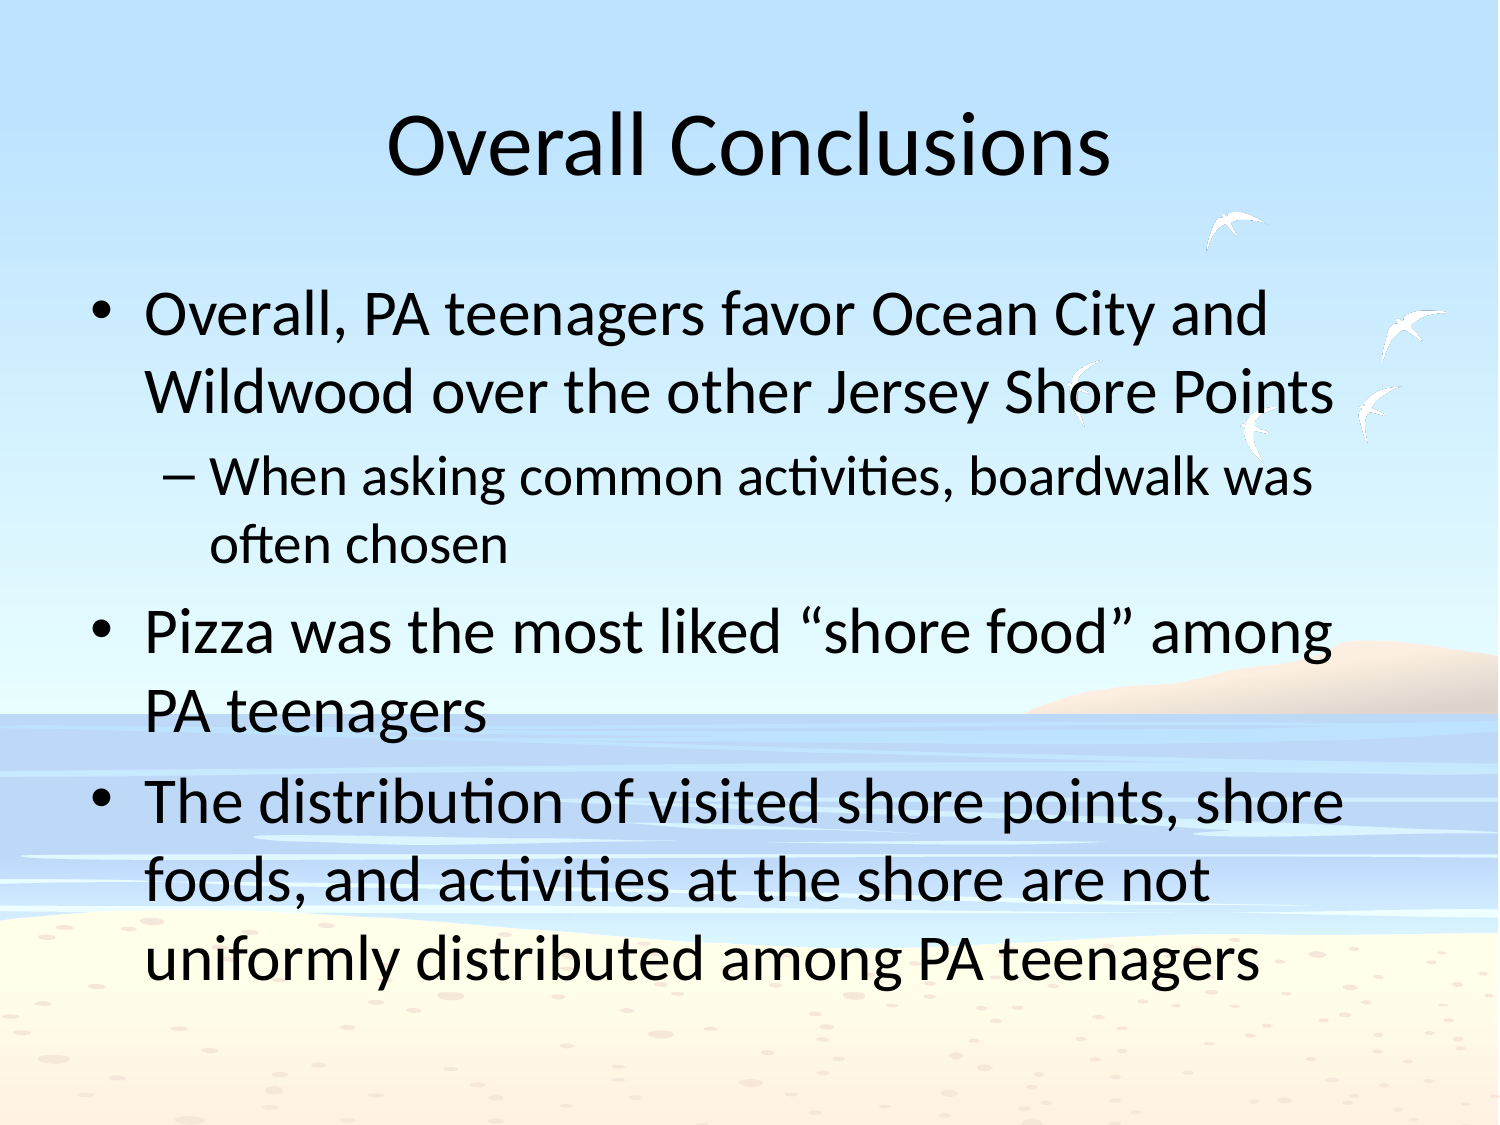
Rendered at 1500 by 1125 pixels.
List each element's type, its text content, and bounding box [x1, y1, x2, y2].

list Overall, PA teenagers favor Ocean City and Wildwood over the other Jersey Shore Points When asking common activities, boardwalk was often chosen Pizza was the most liked “shore food” among PA teenagers The distribution of visited shore points, shore foods, and activities at the shore are not uniformly distributed among PA teenagers [74, 262, 1426, 1006]
picture [1066, 212, 1447, 463]
title Overall Conclusions [74, 44, 1426, 233]
